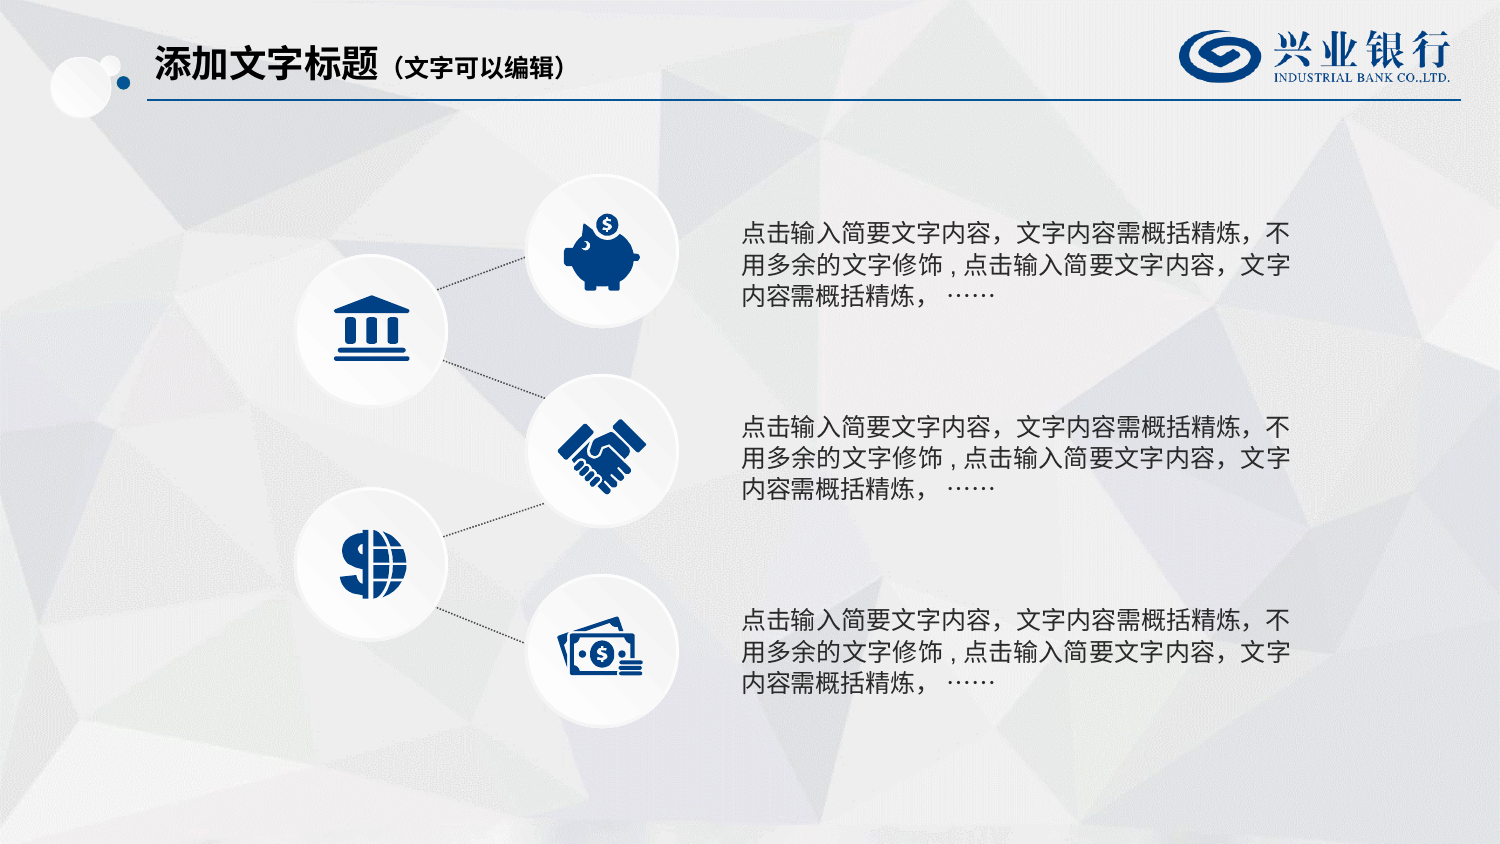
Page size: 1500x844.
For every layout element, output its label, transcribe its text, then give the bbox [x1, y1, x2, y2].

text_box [524, 373, 680, 529]
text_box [293, 486, 449, 642]
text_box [447, 592, 519, 650]
picture [0, 0, 1500, 844]
text_box 点击输入简要文字内容，文字内容需概括精炼，不用多余的文字修饰,点击输入简要文字内容，文字内容需概括精炼， …… [726, 209, 1307, 318]
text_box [524, 573, 680, 729]
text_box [524, 173, 680, 329]
text_box 点击输入简要文字内容，文字内容需概括精炼，不用多余的文字修饰,点击输入简要文字内容，文字内容需概括精炼， …… [726, 596, 1307, 705]
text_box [453, 351, 558, 403]
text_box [293, 253, 449, 409]
text_box 点击输入简要文字内容，文字内容需概括精炼，不用多余的文字修饰,点击输入简要文字内容，文字内容需概括精炼， …… [726, 402, 1307, 512]
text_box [446, 252, 519, 304]
text_box 添加文字标题（文字可以编辑） [142, 34, 719, 91]
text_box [453, 498, 558, 545]
